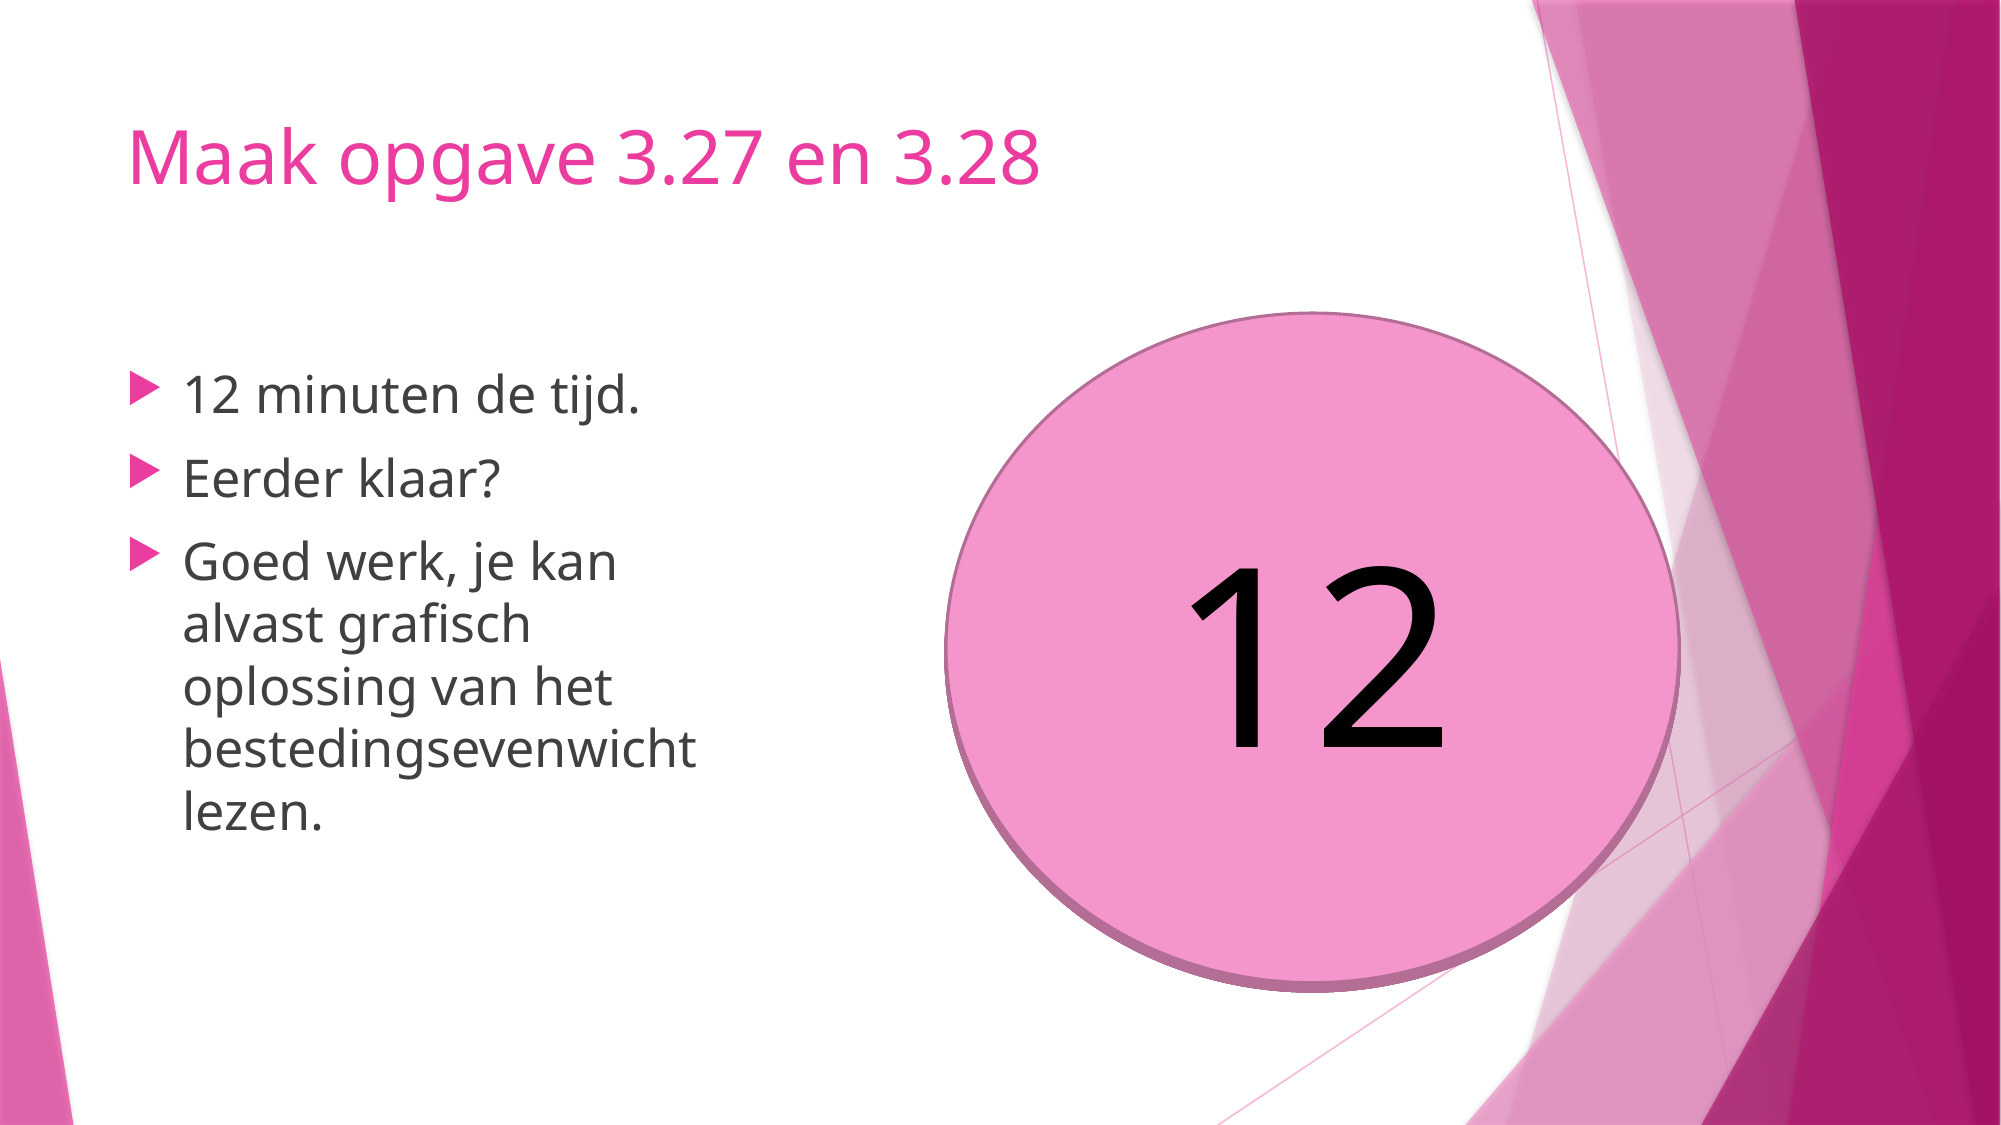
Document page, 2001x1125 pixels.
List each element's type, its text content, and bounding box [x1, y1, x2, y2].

text_box 9 [958, 742, 1668, 990]
title Maak opgave 3.27 en 3.28 [111, 101, 1522, 319]
text_box 7 [961, 748, 1667, 993]
text_box 12 [944, 311, 1681, 985]
text_box 11 [957, 736, 1669, 988]
list 12 minuten de tijd. Eerder klaar? Goed werk, je kan alvast grafisch oplossing van het bestedingsevenwicht lezen. [111, 354, 774, 992]
